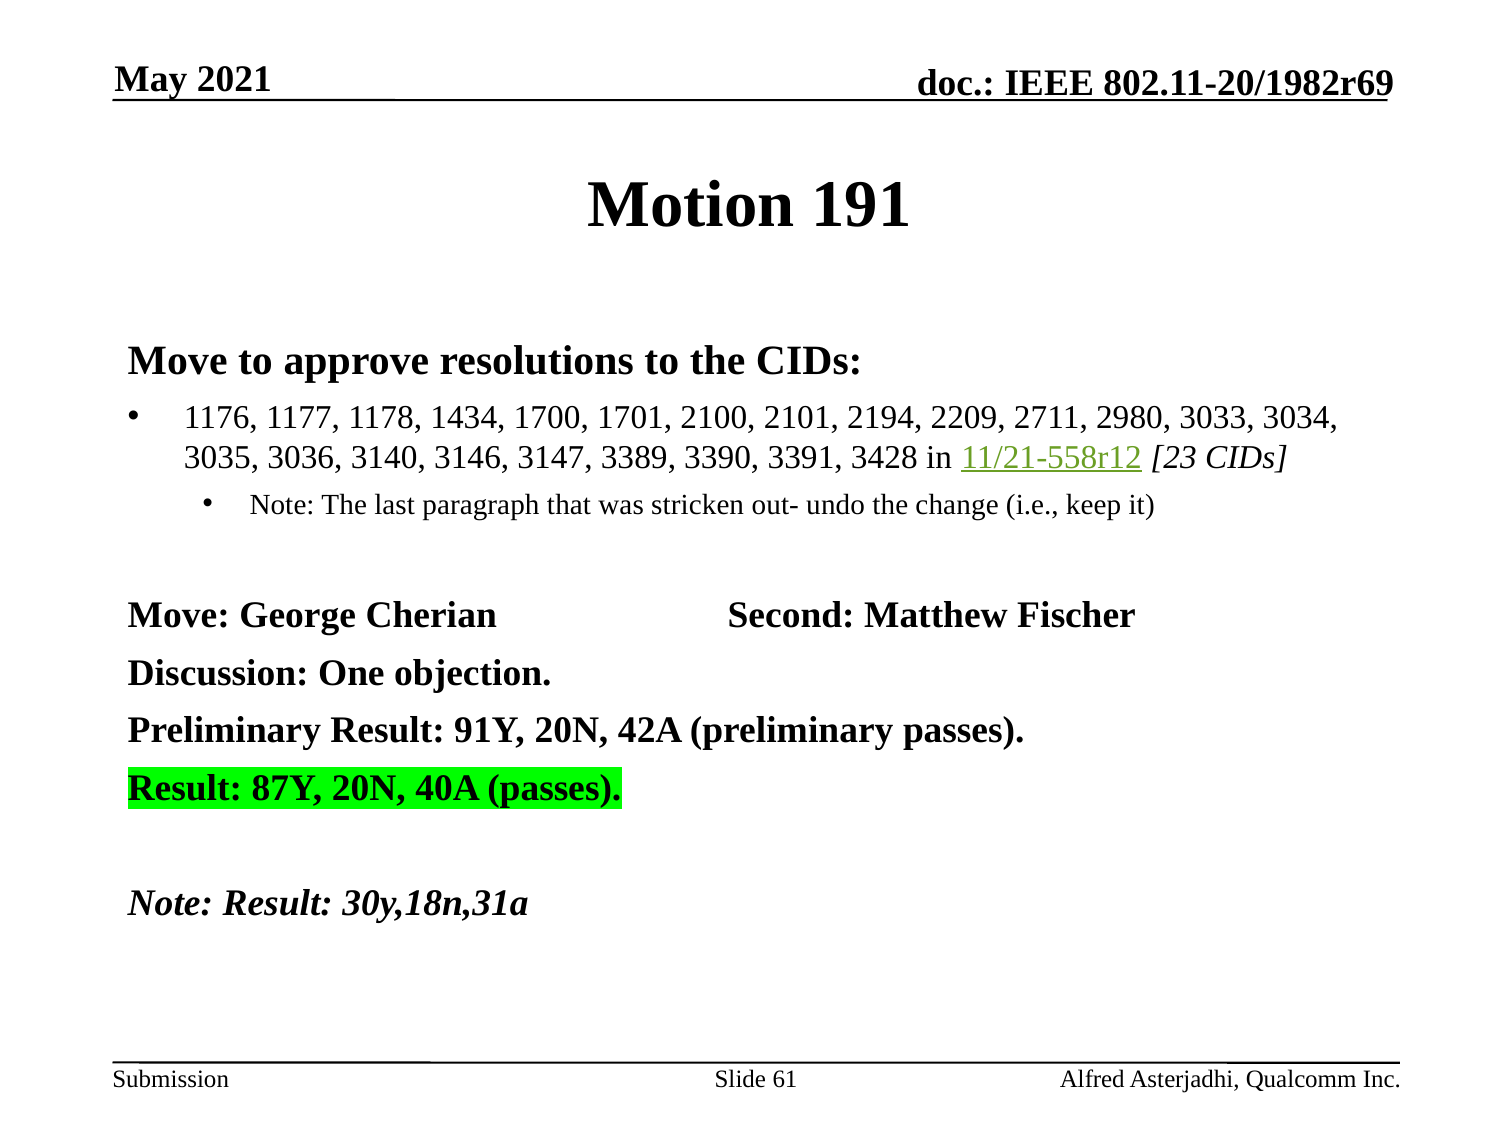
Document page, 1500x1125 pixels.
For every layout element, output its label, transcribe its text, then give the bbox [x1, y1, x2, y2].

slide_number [114, 54, 423, 100]
title Motion 191 [112, 112, 1388, 288]
list Move to approve resolutions to the CIDs: 1176, 1177, 1178, 1434, 1700, 1701, 2100, 2101, 2194, 2209, 2711, 2980, 3033, 3034, 3035, 3036, 3140, 3146, 3147, 3389, 3390, 3391, 3428 in 11/21-558r12 [23 CIDs] Note: The last paragraph that was stricken out- undo the change (i.e., keep it) Move: George Cherian Second: Matthew Fischer Discussion: One objection. Preliminary Result: 91Y, 20N, 42A (preliminary passes). Result: 87Y, 20N, 40A (passes). Note: Result: 30y,18n,31a [112, 324, 1388, 1000]
footer Alfred Asterjadhi, Qualcomm Inc. [878, 1061, 1402, 1093]
slide_number Slide 61 [712, 1061, 800, 1123]
